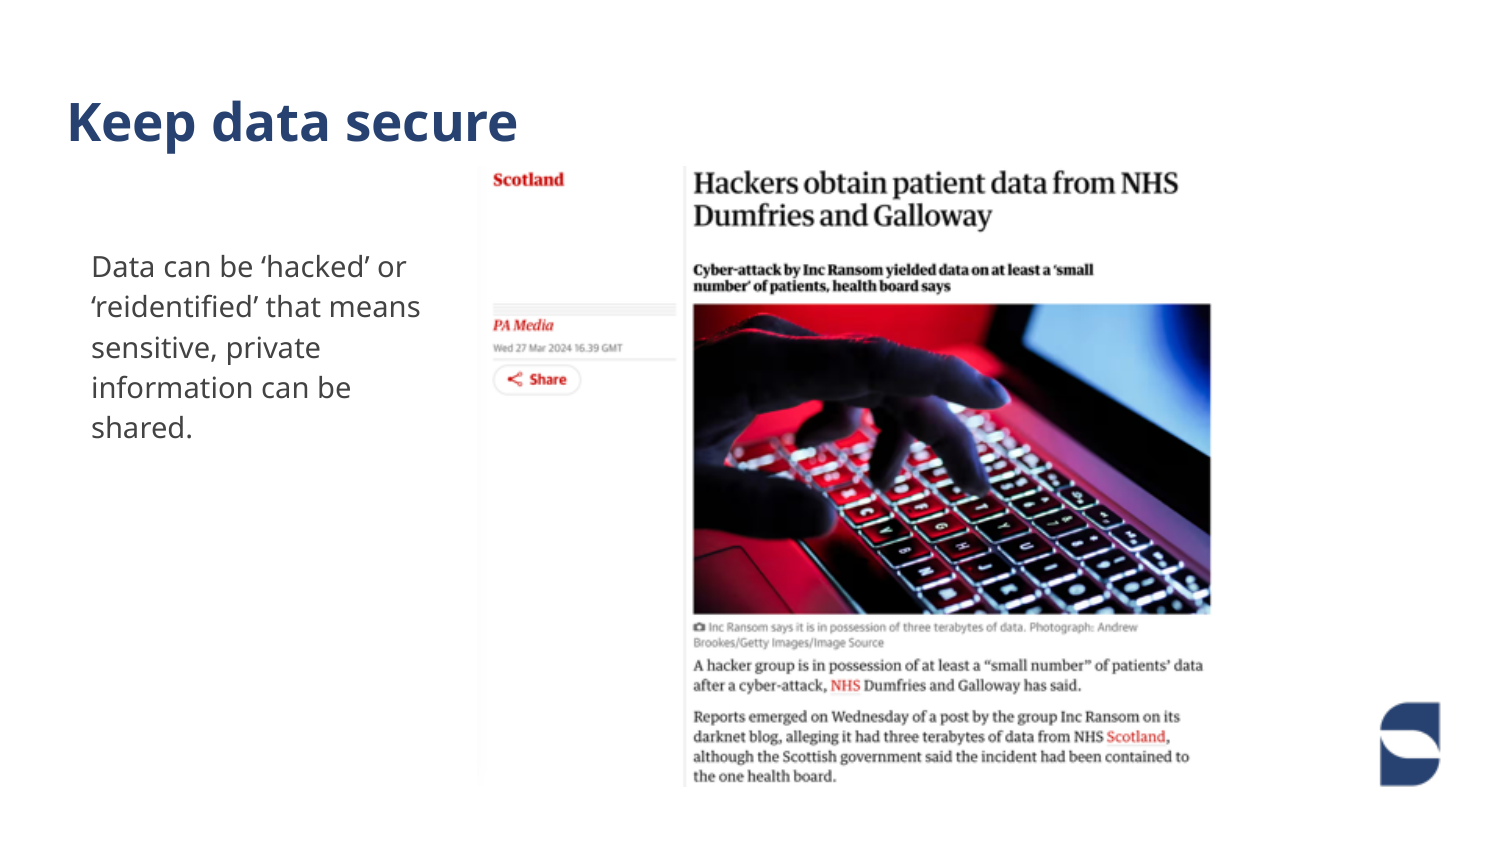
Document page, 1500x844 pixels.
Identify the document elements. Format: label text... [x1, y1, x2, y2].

picture [1363, 685, 1458, 804]
text_box Data can be ‘hacked’ or ‘reidentified’ that means sensitive, private information can be shared. [51, 227, 453, 750]
title Keep data secure [51, 72, 1449, 167]
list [477, 166, 1259, 787]
